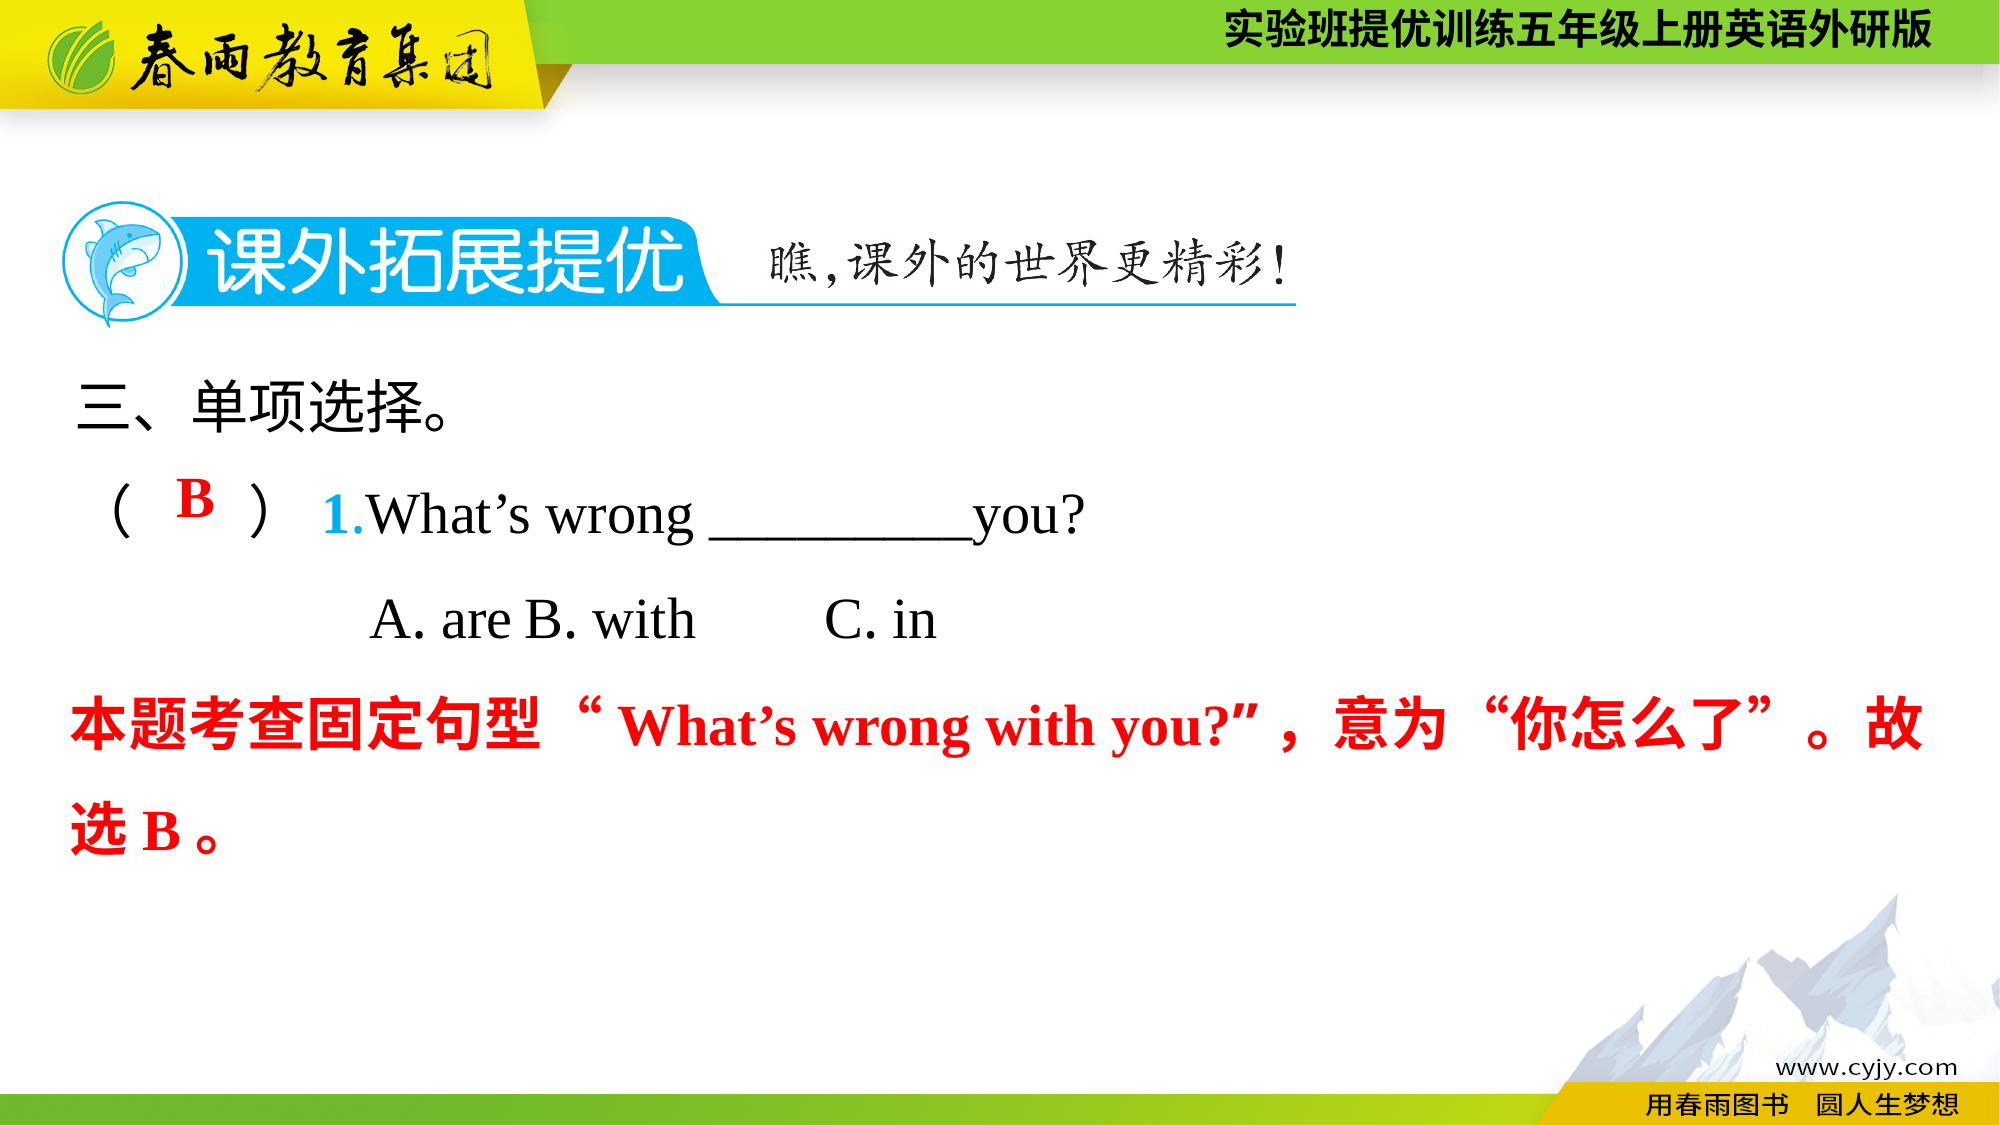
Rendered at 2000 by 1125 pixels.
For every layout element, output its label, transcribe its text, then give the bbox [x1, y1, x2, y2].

list 三、单项选择。 （ ）1.What’s wrong _________you? A. are B. with C. in [59, 327, 1944, 662]
text_box 本题考查固定句型“What’s wrong with you?”，意为“你怎么了”。故选B。 [55, 645, 1940, 870]
picture [0, 0, 2000, 1125]
text_box B [161, 451, 231, 537]
